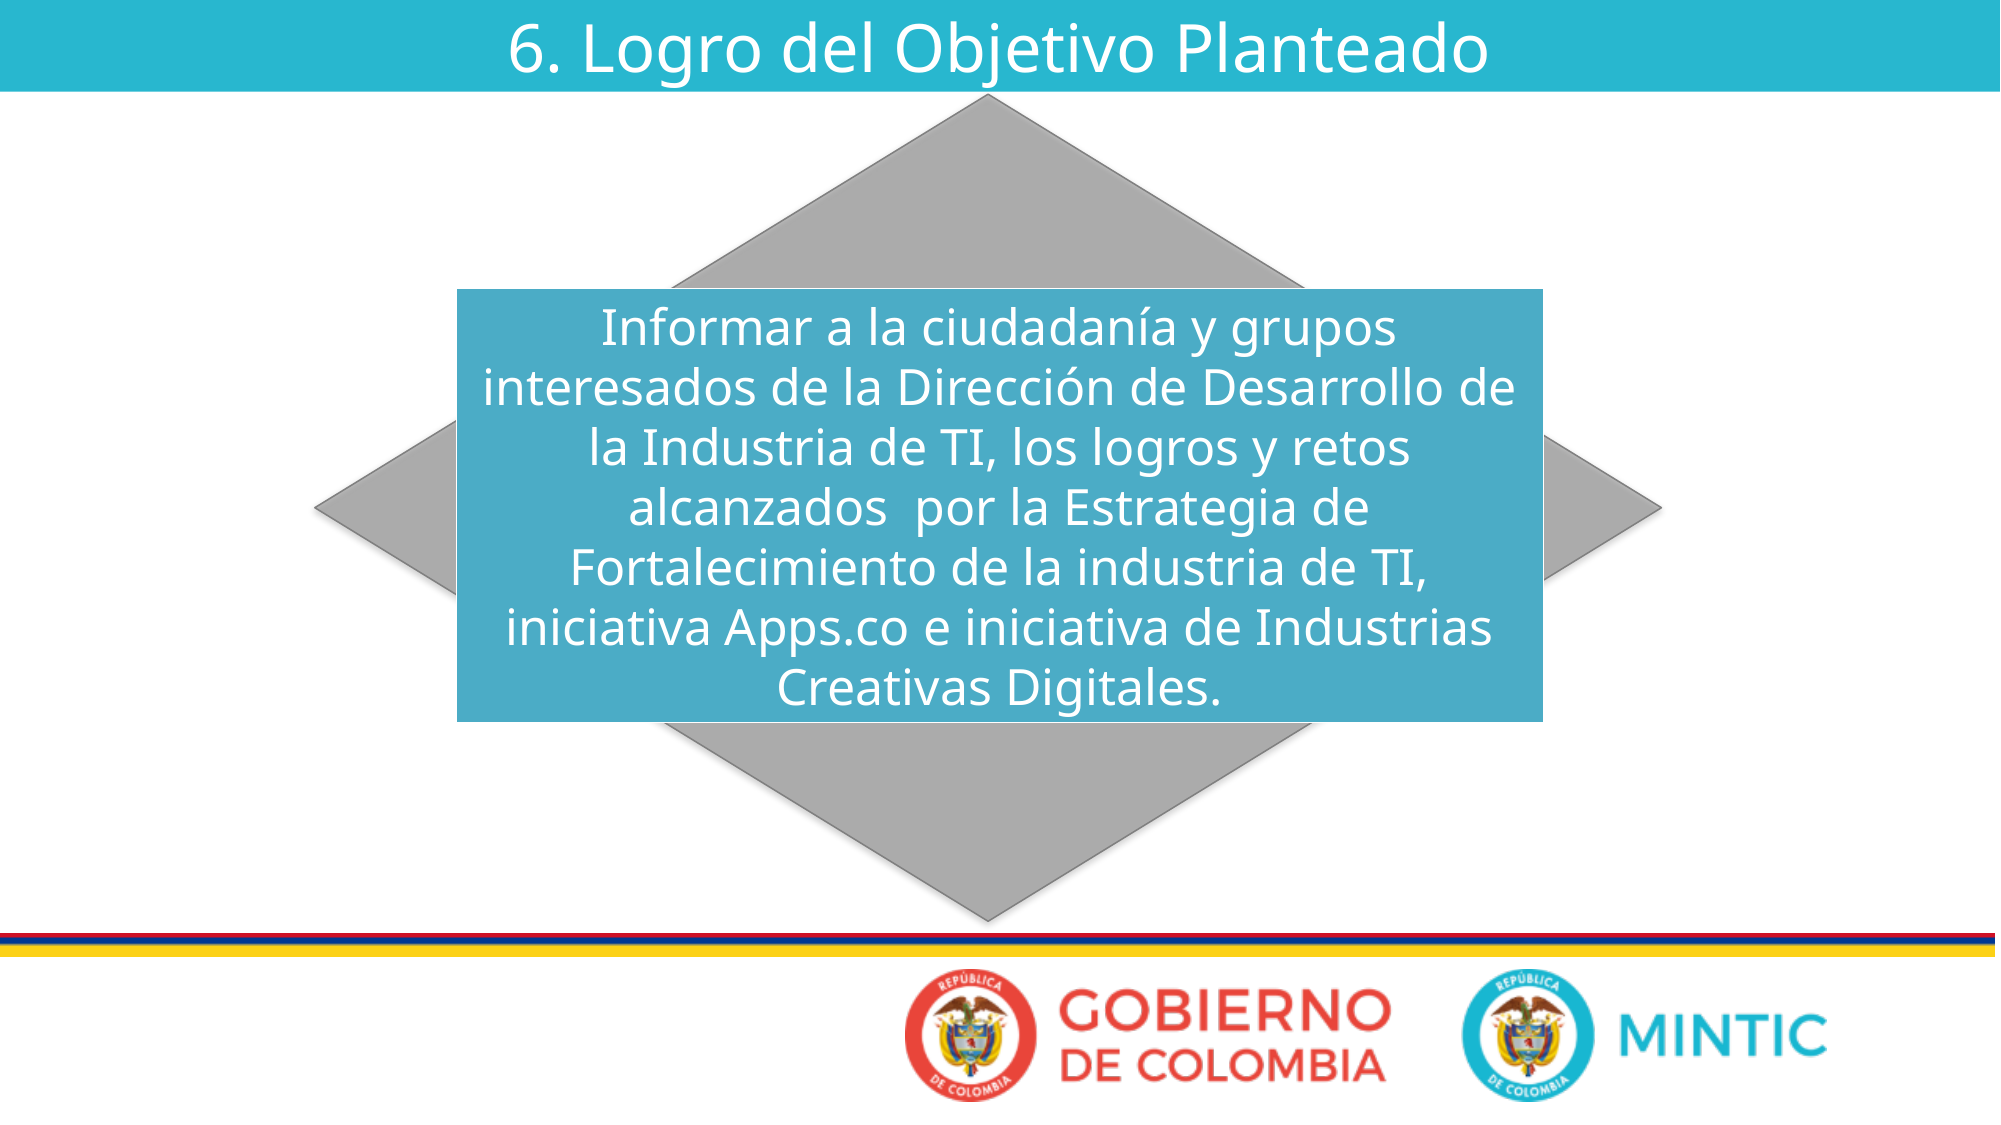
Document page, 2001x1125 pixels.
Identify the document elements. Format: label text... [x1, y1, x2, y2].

text_box [314, 420, 456, 596]
picture [905, 969, 1827, 1102]
text_box Informar a la ciudadanía y grupos interesados de la Dirección de Desarrollo de la Industria de TI, los logros y retos alcanzados por la Estrategia de Fortalecimiento de la industria de TI, iniciativa Apps.co e iniciativa de Industrias Creativas Digitales. [456, 288, 1544, 723]
text_box [671, 94, 1306, 288]
text_box [663, 723, 1313, 922]
picture [0, 933, 1995, 957]
text_box [1544, 434, 1663, 581]
text_box 6. Logro del Objetivo Planteado [0, 0, 2000, 94]
